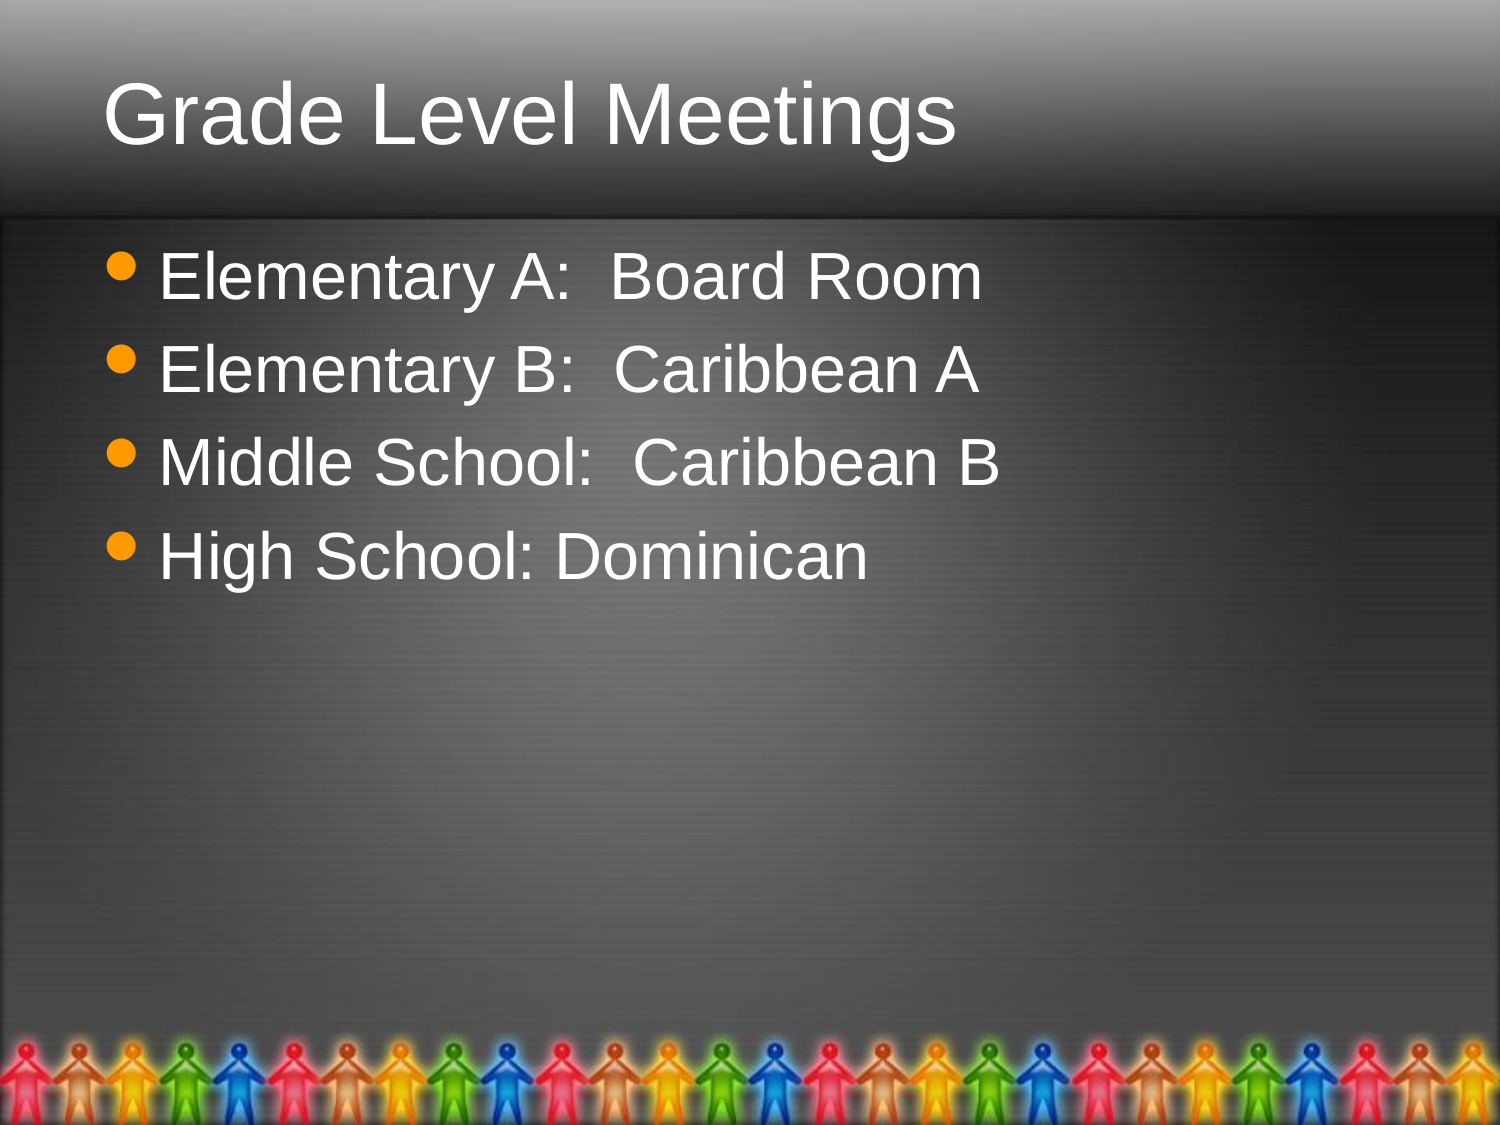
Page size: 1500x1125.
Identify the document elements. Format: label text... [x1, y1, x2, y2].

list Elementary A: Board Room Elementary B: Caribbean A Middle School: Caribbean B High School: Dominican [87, 224, 1401, 1013]
title Grade Level Meetings [87, 7, 1401, 213]
picture [0, 0, 1500, 1125]
